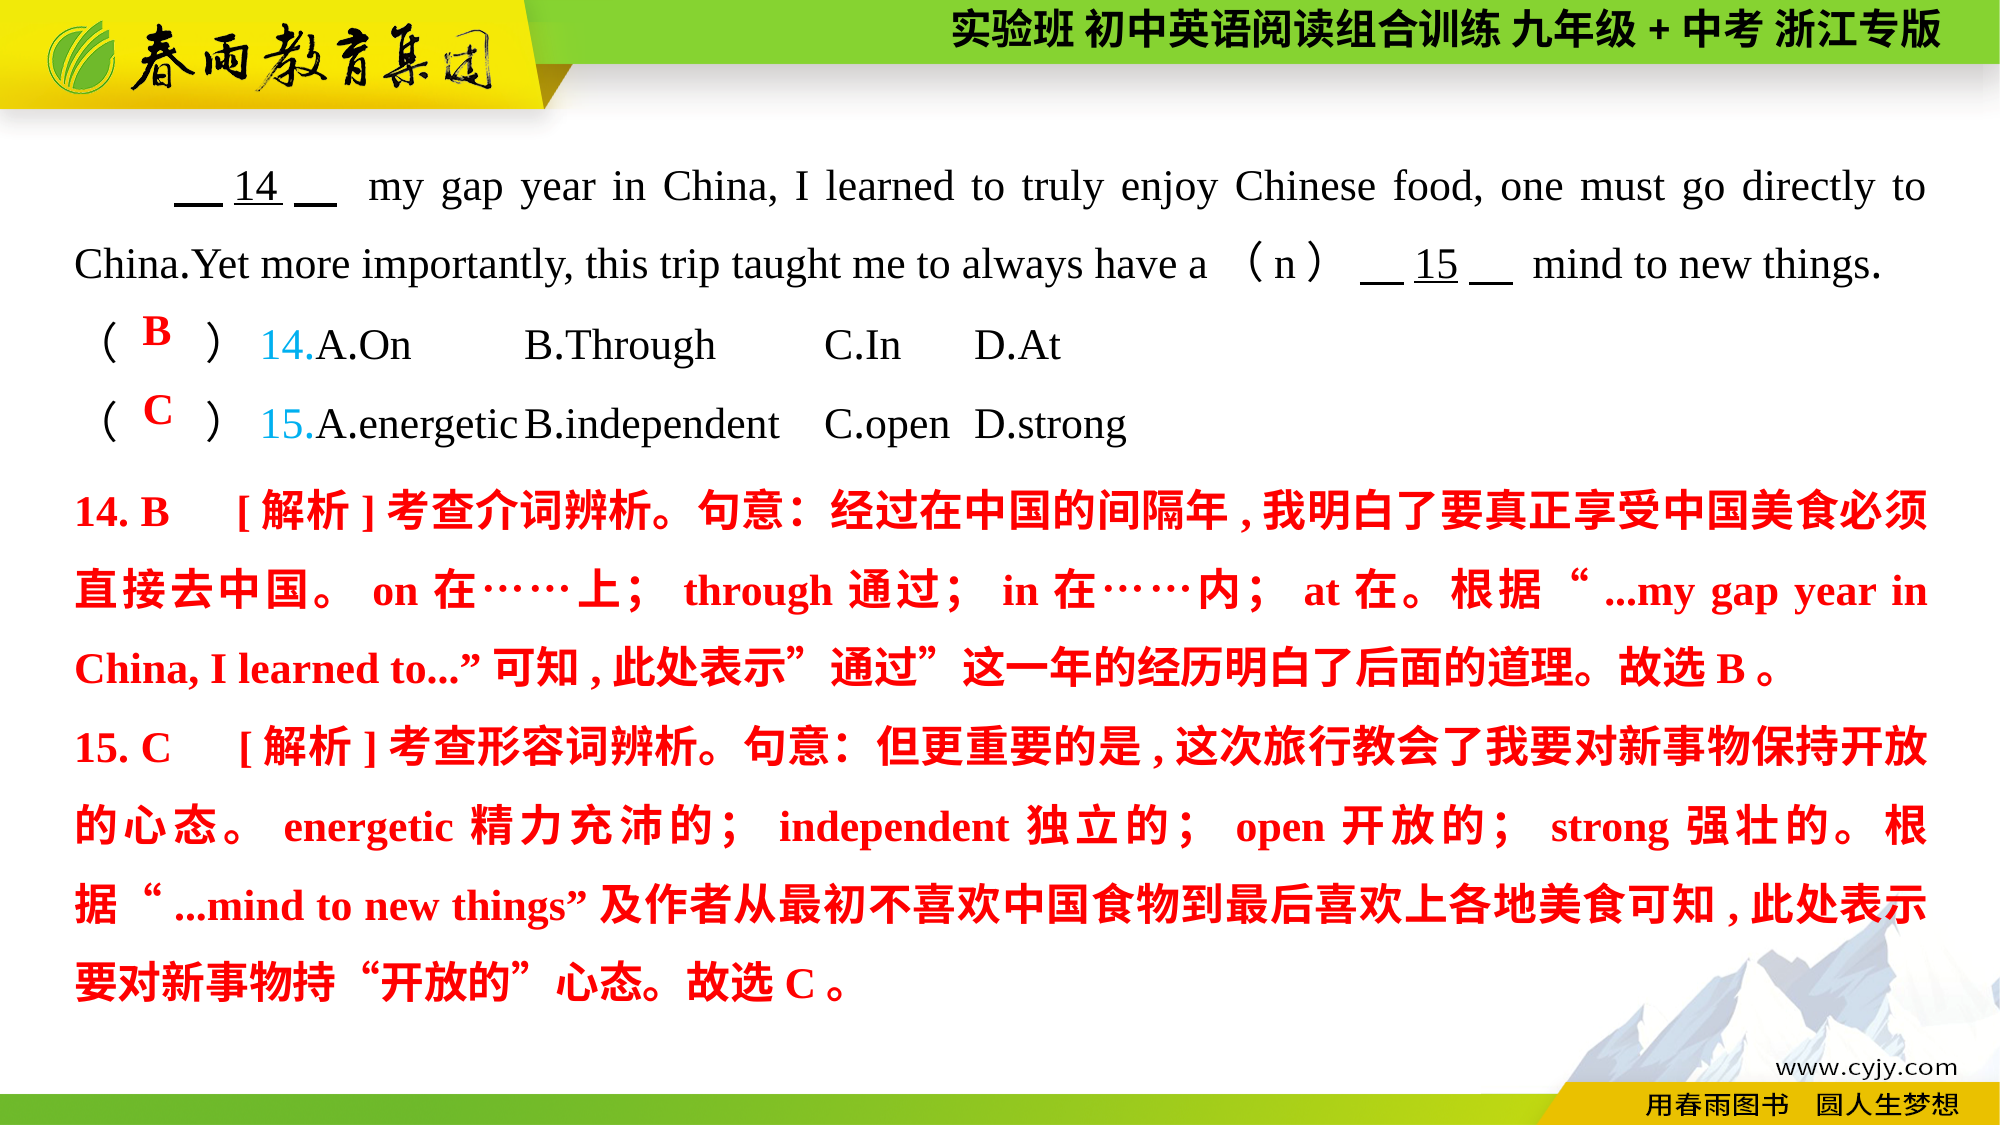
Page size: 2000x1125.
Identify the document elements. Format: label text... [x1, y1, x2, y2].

text_box B [127, 293, 187, 362]
text_box 14. B [解析]考查介词辨析。句意：经过在中国的间隔年,我明白了要真正享受中国美食必须直接去中国。on在……上；through通过；in在……内；at在。根据“...my gap year in China, I learned to...”可知,此处表示”通过”这一年的经历明白了后面的道理。故选B。 15. C [解析]考查形容词辨析。句意：但更重要的是,这次旅行教会了我要对新事物保持开放的心态。energetic精力充沛的；independent独立的；open开放的；strong强壮的。根据“...mind to new things”及作者从最初不喜欢中国食物到最后喜欢上各地美食可知,此处表示要对新事物持“开放的”心态。故选C。 [59, 449, 1944, 1016]
picture [0, 0, 2000, 1125]
list 14 my gap year in China, I learned to truly enjoy Chinese food, one must go directly to China.Yet more importantly, this trip taught me to always have a（n） 15 mind to new things. [59, 122, 1944, 281]
text_box C [127, 373, 189, 441]
text_box （ ）14.A.On B.Through C.In D.At （ ）15.A.energetic B.independent C.open D.strong [59, 281, 1944, 449]
